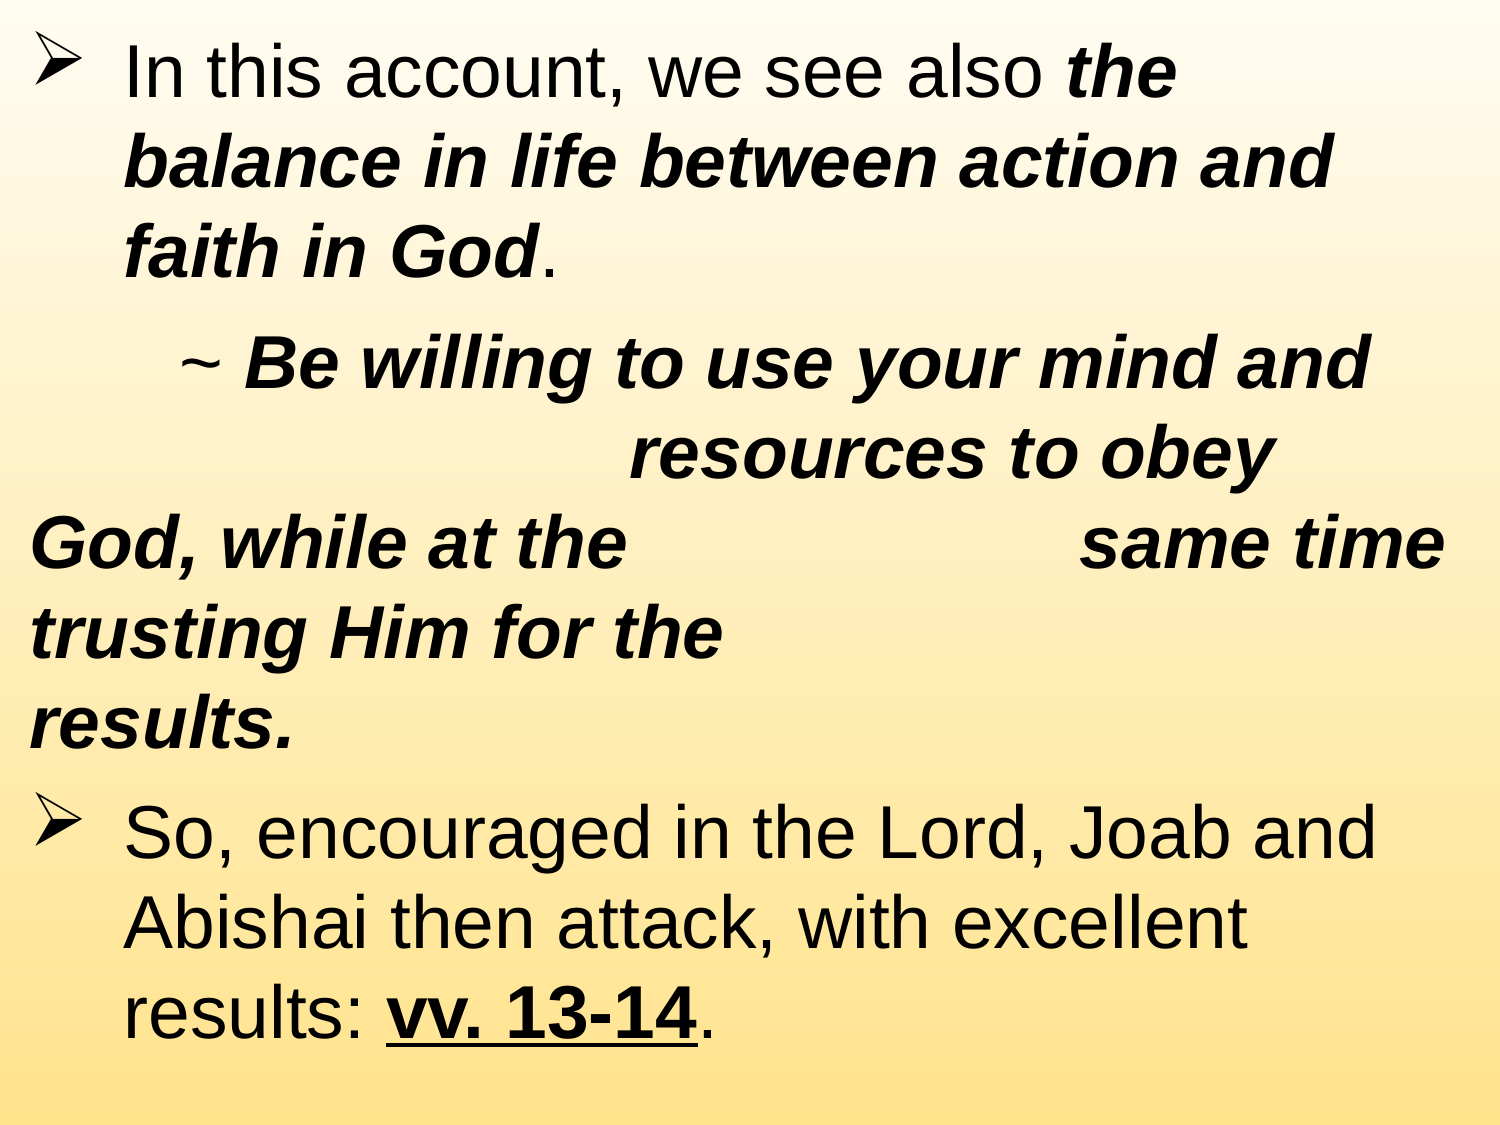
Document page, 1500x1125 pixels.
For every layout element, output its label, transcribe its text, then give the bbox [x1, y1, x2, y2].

subtitle In this account, we see also the balance in life between action and faith in God. ~ Be willing to use your mind and resources to obey God, while at the same time trusting Him for the results. So, encouraged in the Lord, Joab and Abishai then attack, with excellent results: vv. 13-14. [14, 14, 1482, 1104]
